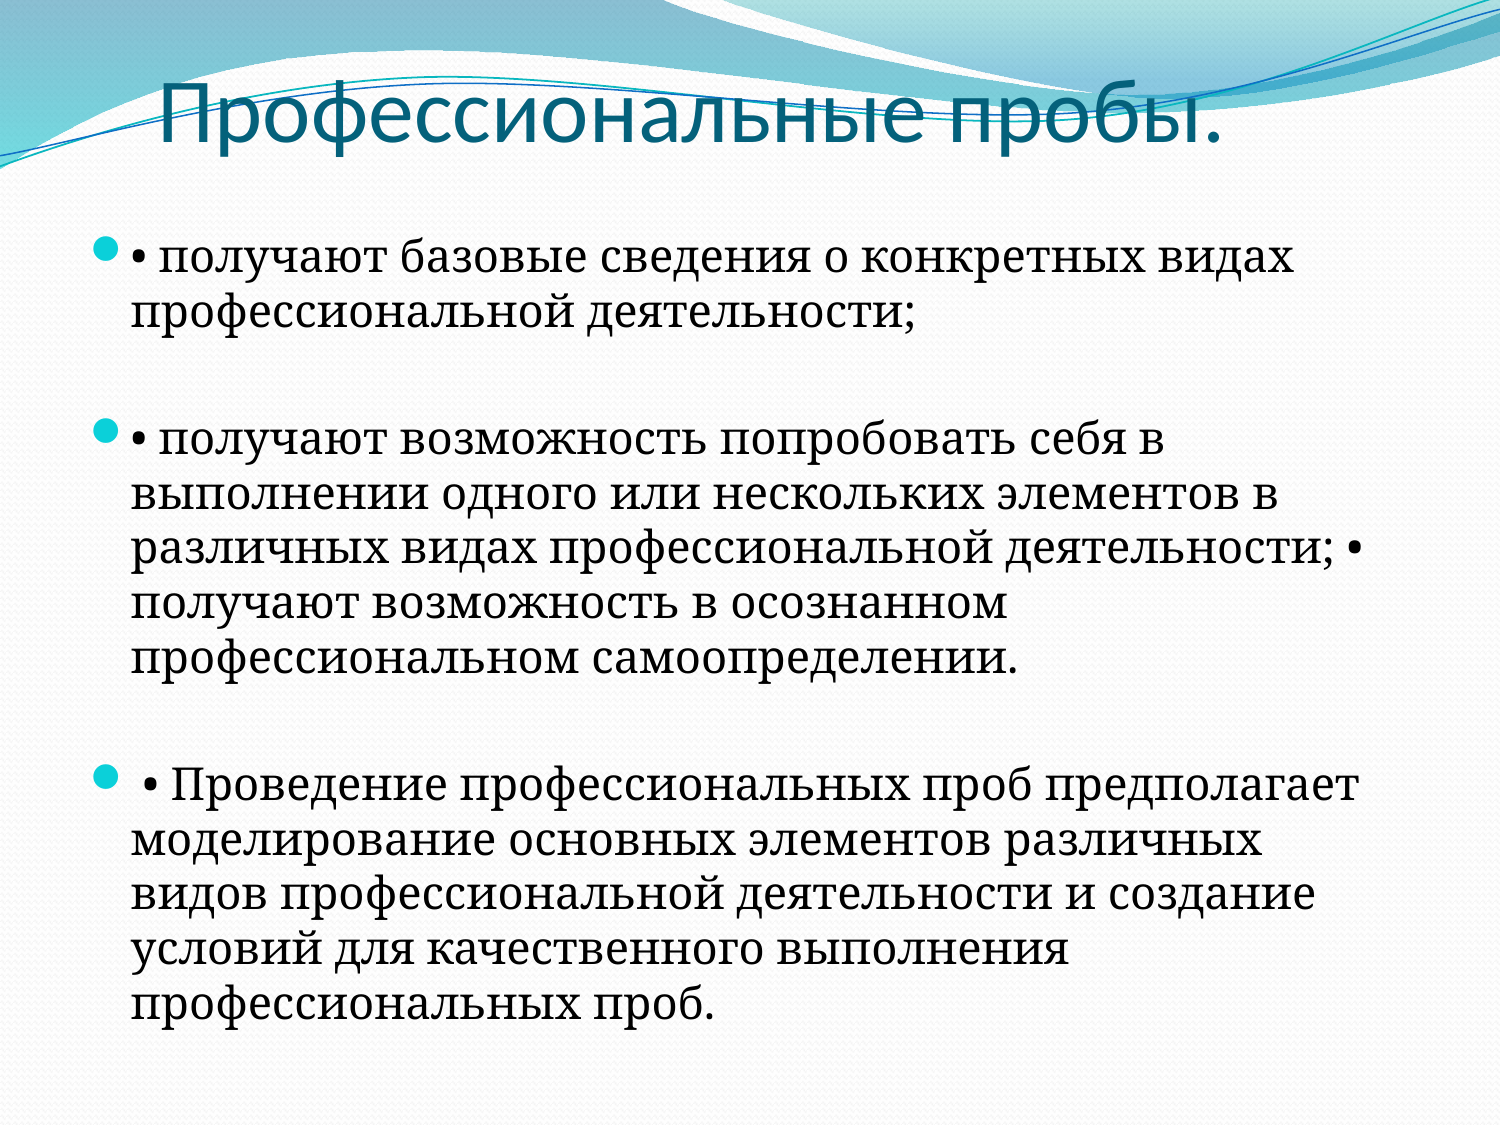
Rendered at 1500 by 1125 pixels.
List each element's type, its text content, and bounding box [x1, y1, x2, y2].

title Профессиональные пробы. [75, 42, 1425, 161]
list • получают базовые сведения о конкретных видах профессиональной деятельности; • получают возможность попробовать себя в выполнении одного или нескольких элементов в различных видах профессиональной деятельности; • получают возможность в осознанном профессиональном самоопределении. • Проведение профессиональных проб предполагает моделирование основных элементов различных видов профессиональной деятельности и создание условий для качественного выполнения профессиональных проб. [75, 219, 1425, 1038]
